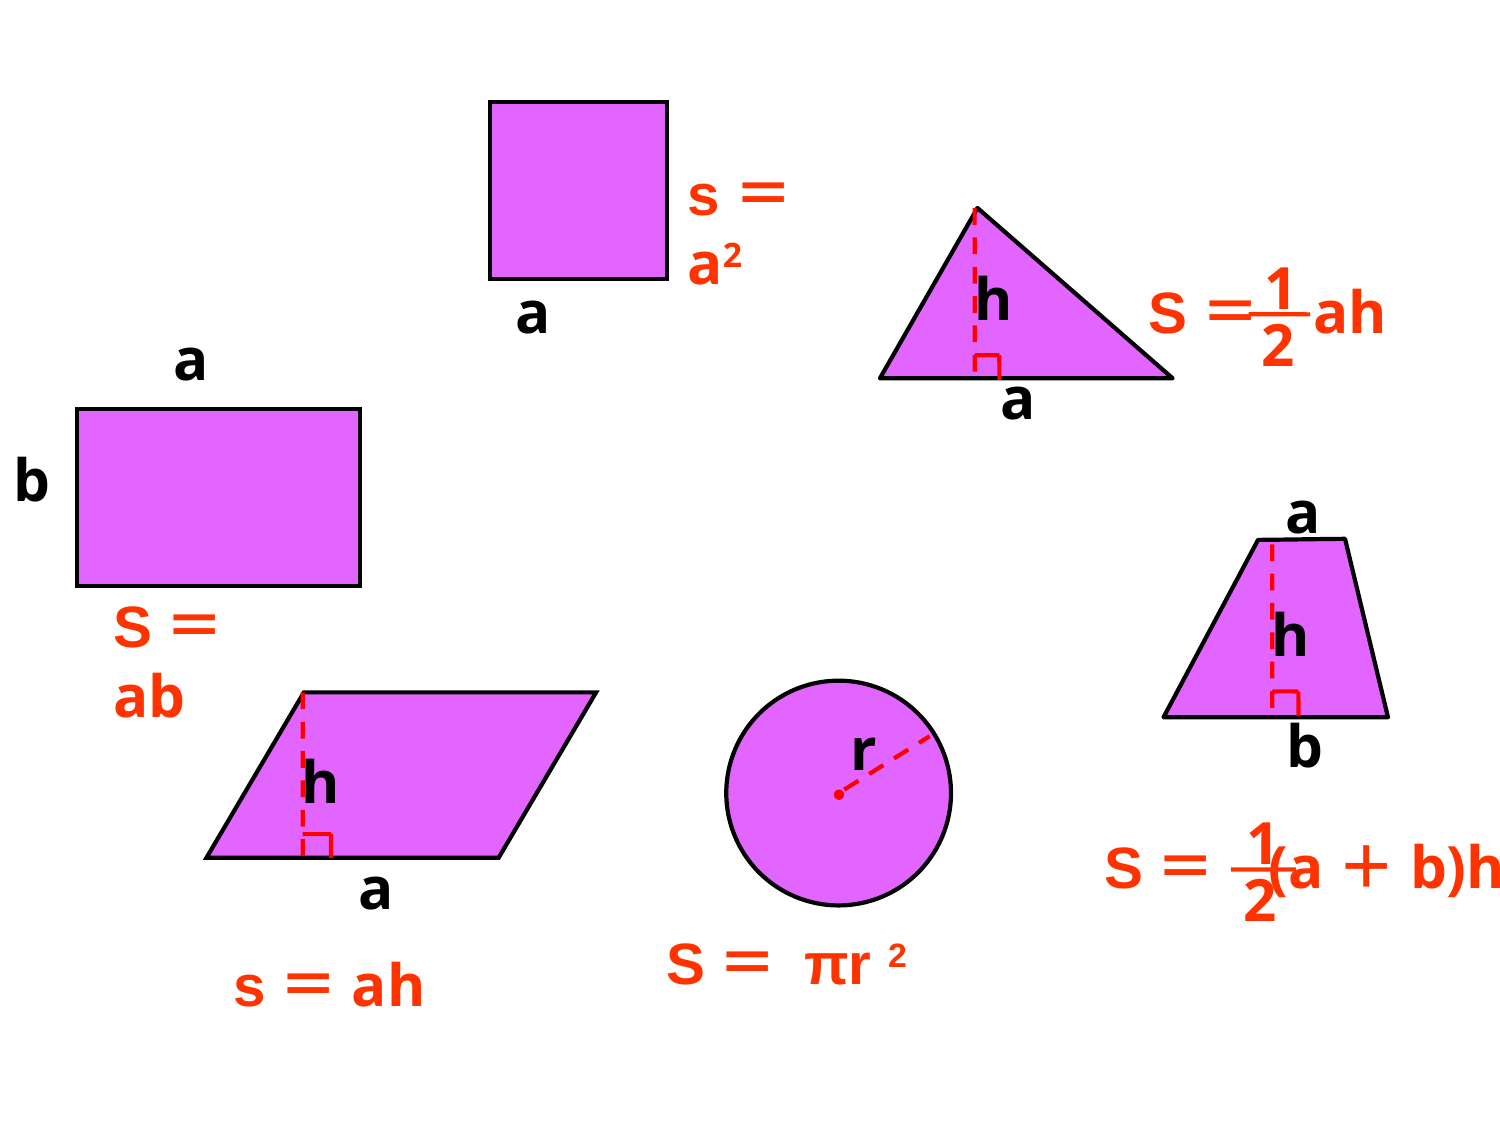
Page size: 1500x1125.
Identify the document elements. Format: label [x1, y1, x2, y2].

text_box [879, 235, 962, 379]
text_box [930, 727, 952, 859]
text_box [501, 148, 857, 353]
text_box [1116, 467, 1493, 941]
text_box [770, 680, 908, 704]
text_box [0, 314, 301, 667]
text_box [490, 101, 668, 279]
text_box [441, 692, 597, 858]
text_box [206, 838, 218, 858]
text_box [962, 208, 1389, 439]
text_box [655, 704, 930, 1005]
text_box [218, 692, 441, 1026]
text_box [301, 409, 361, 587]
